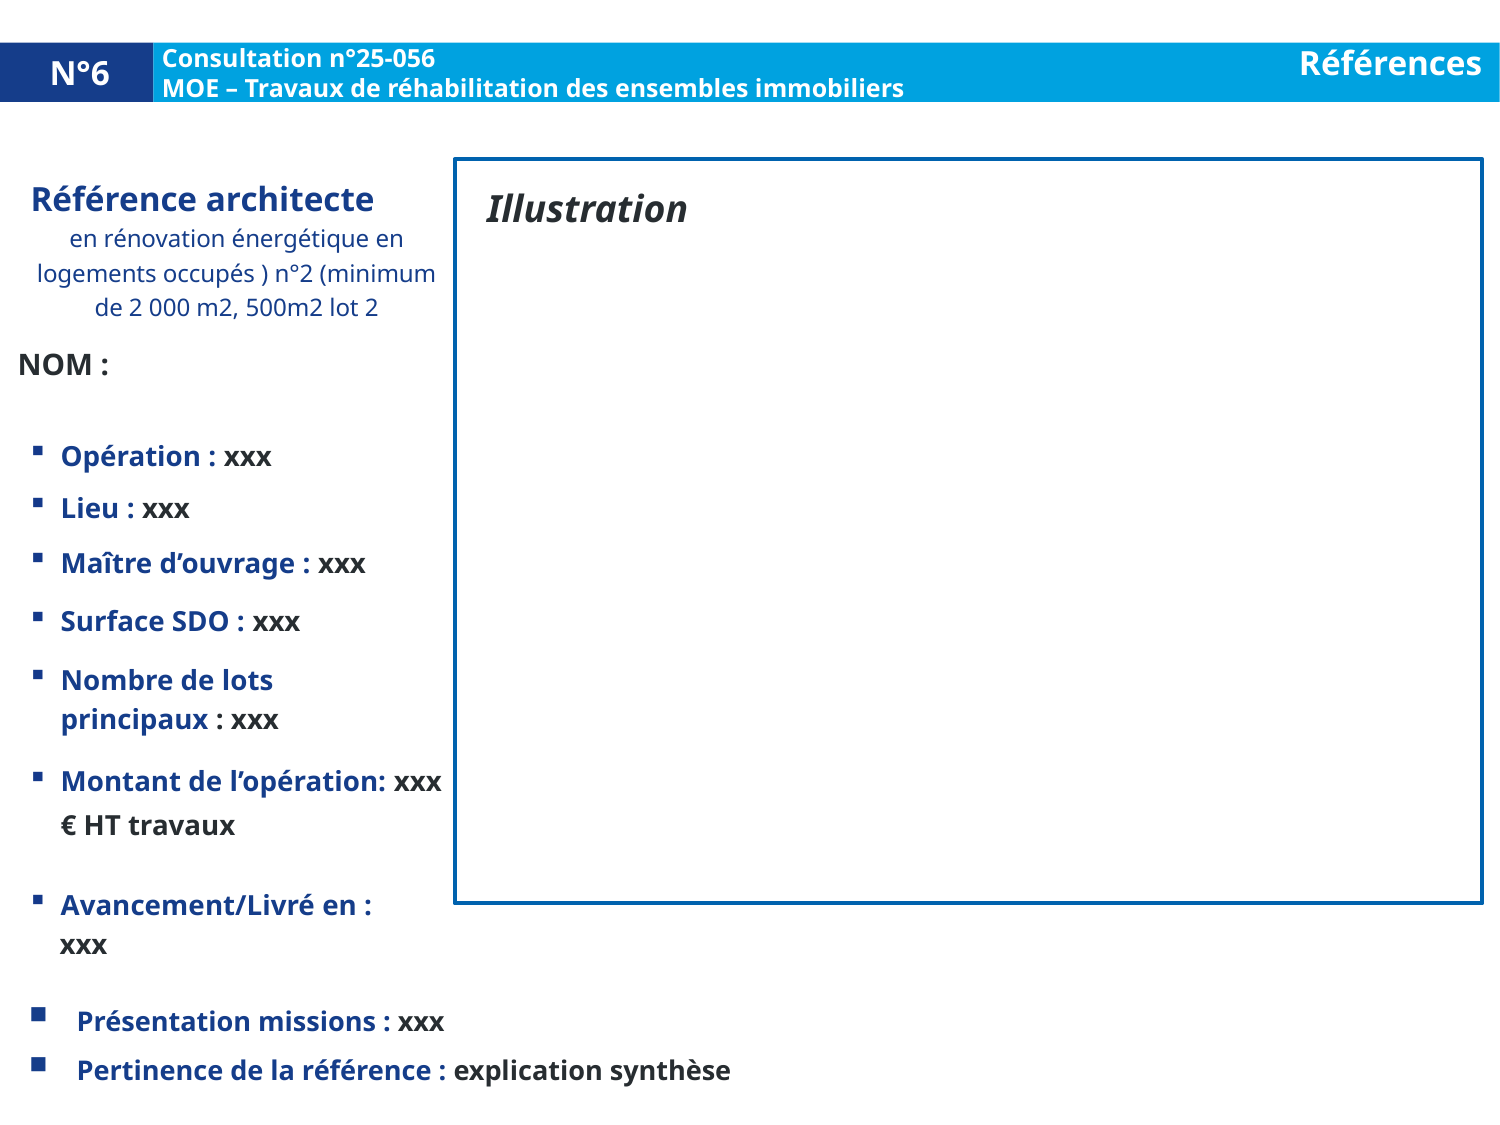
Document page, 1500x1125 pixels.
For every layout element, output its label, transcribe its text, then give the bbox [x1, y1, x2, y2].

text_box Références [188, 32, 1483, 92]
list Référence architecte en rénovation énergétique en logements occupés ) n°2 (minimum de 2 000 m2, 500m2 lot 2 NOM : Opération : xxx Lieu : xxx Maître d’ouvrage : xxx Surface SDO : xxx Nombre de lots principaux : xxx Montant de l’opération: xxx € HT travaux Avancement/Livré en : xxx [17, 177, 443, 973]
text_box [453, 157, 1484, 905]
text_box [1452, 92, 1459, 102]
text_box Présentation missions : xxx Pertinence de la référence : explication synthèse [29, 952, 1483, 1106]
text_box Illustration [472, 177, 756, 238]
text_box N°6 [0, 42, 159, 102]
text_box Consultation n°25-056 MOE – Travaux de réhabilitation des ensembles immobiliers [161, 42, 1452, 132]
